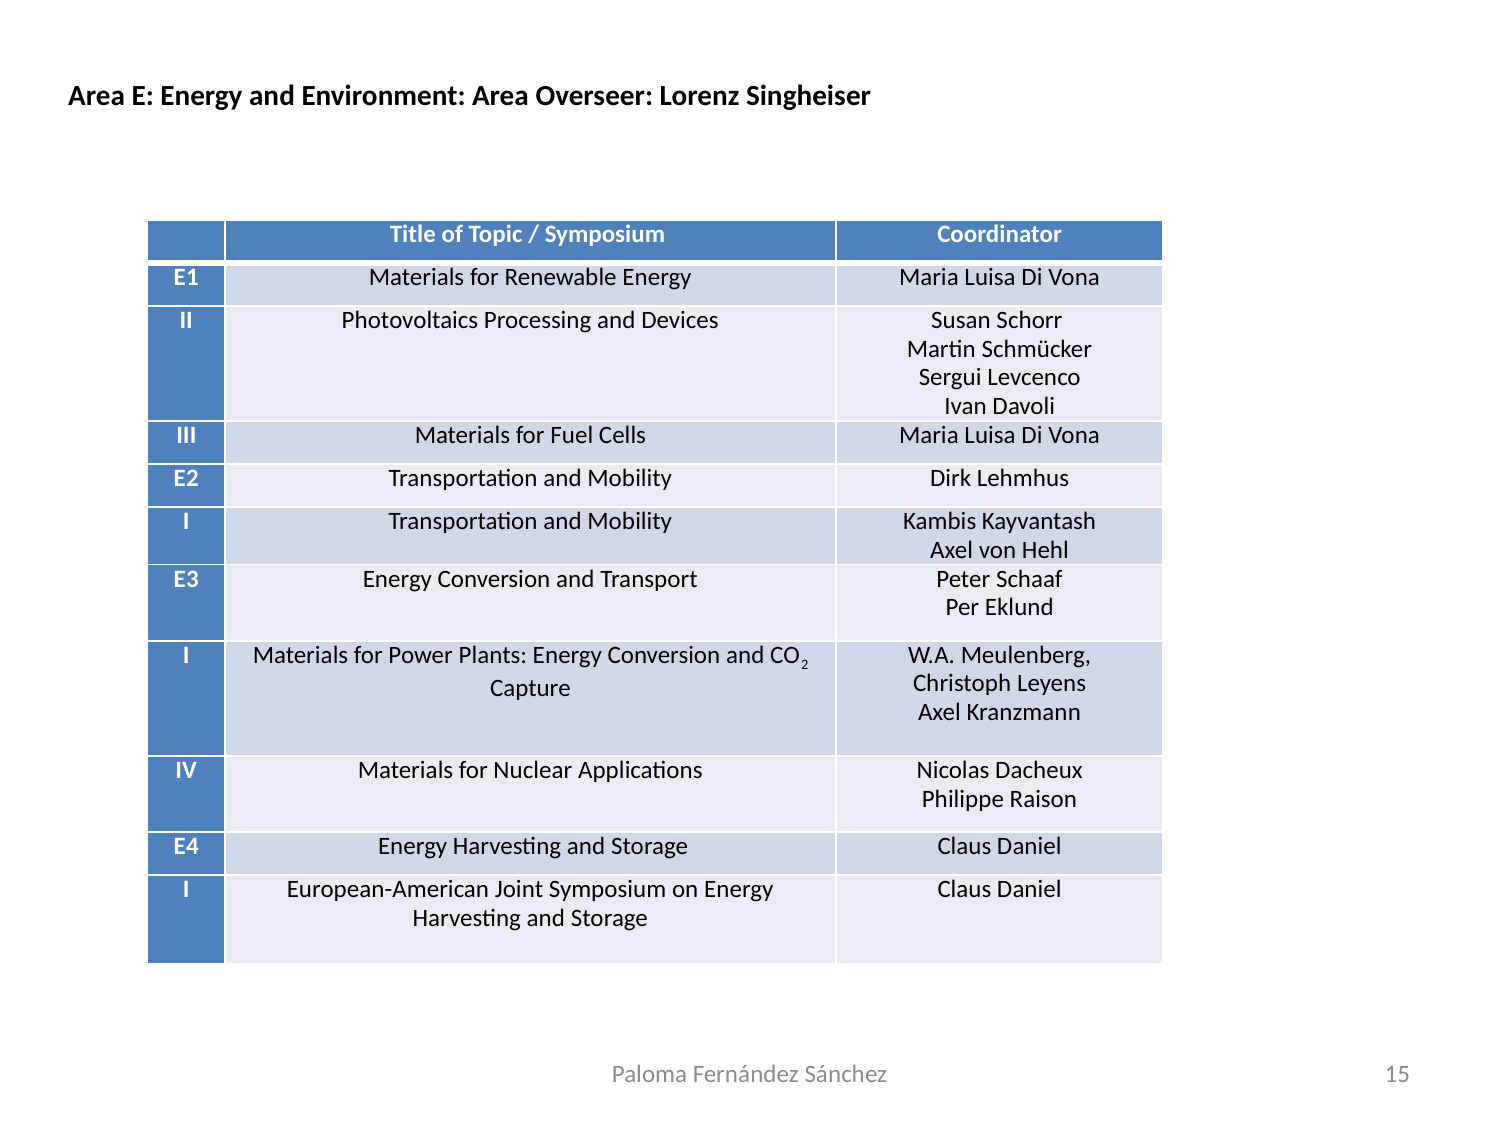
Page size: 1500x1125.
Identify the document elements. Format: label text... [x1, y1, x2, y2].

table_cell Materials for Nuclear Applications [226, 757, 835, 831]
table_cell Kambis Kayvantash Axel von Hehl [837, 508, 1162, 564]
table_cell European-American Joint Symposium on Energy Harvesting and Storage [226, 876, 835, 963]
table_cell Photovoltaics Processing and Devices [226, 307, 835, 420]
table_cell E3 [148, 565, 224, 640]
slide_number 15 [1074, 1042, 1425, 1103]
table_cell I [148, 876, 224, 963]
footer Paloma Fernández Sánchez [512, 1042, 988, 1103]
table_cell II [148, 307, 224, 420]
table_cell Materials for Renewable Energy [226, 266, 835, 305]
table_header Title of Topic / Symposium [226, 221, 835, 260]
table_cell E4 [148, 833, 224, 874]
table_cell I [148, 642, 224, 755]
table_cell Maria Luisa Di Vona [837, 422, 1162, 463]
table_cell Transportation and Mobility [226, 508, 835, 564]
table_cell Susan Schorr Martin Schmücker Sergui Levcenco Ivan Davoli [837, 307, 1162, 420]
table_cell Nicolas Dacheux Philippe Raison [837, 757, 1162, 831]
table_cell E1 [148, 266, 224, 305]
table_cell E2 [148, 465, 224, 506]
table_header Coordinator [837, 221, 1162, 260]
text_box Area E: Energy and Environment: Area Overseer: Lorenz Singheiser [53, 68, 1164, 119]
table_cell Peter Schaaf Per Eklund [837, 565, 1162, 640]
table_cell Dirk Lehmhus [837, 465, 1162, 506]
table_cell Transportation and Mobility [226, 465, 835, 506]
table_cell Energy Conversion and Transport [226, 565, 835, 640]
table_cell Materials for Power Plants: Energy Conversion and CO2 Capture [226, 642, 835, 755]
table_cell Maria Luisa Di Vona [837, 266, 1162, 305]
table_cell W.A. Meulenberg, Christoph Leyens Axel Kranzmann [837, 642, 1162, 755]
table_cell III [148, 422, 224, 463]
table_cell Energy Harvesting and Storage [226, 833, 835, 874]
table_header [148, 221, 224, 260]
table_cell Materials for Fuel Cells [226, 422, 835, 463]
table_cell Claus Daniel [837, 833, 1162, 874]
table_cell I [148, 508, 224, 564]
table_cell IV [148, 757, 224, 831]
table_cell Claus Daniel [837, 876, 1162, 963]
